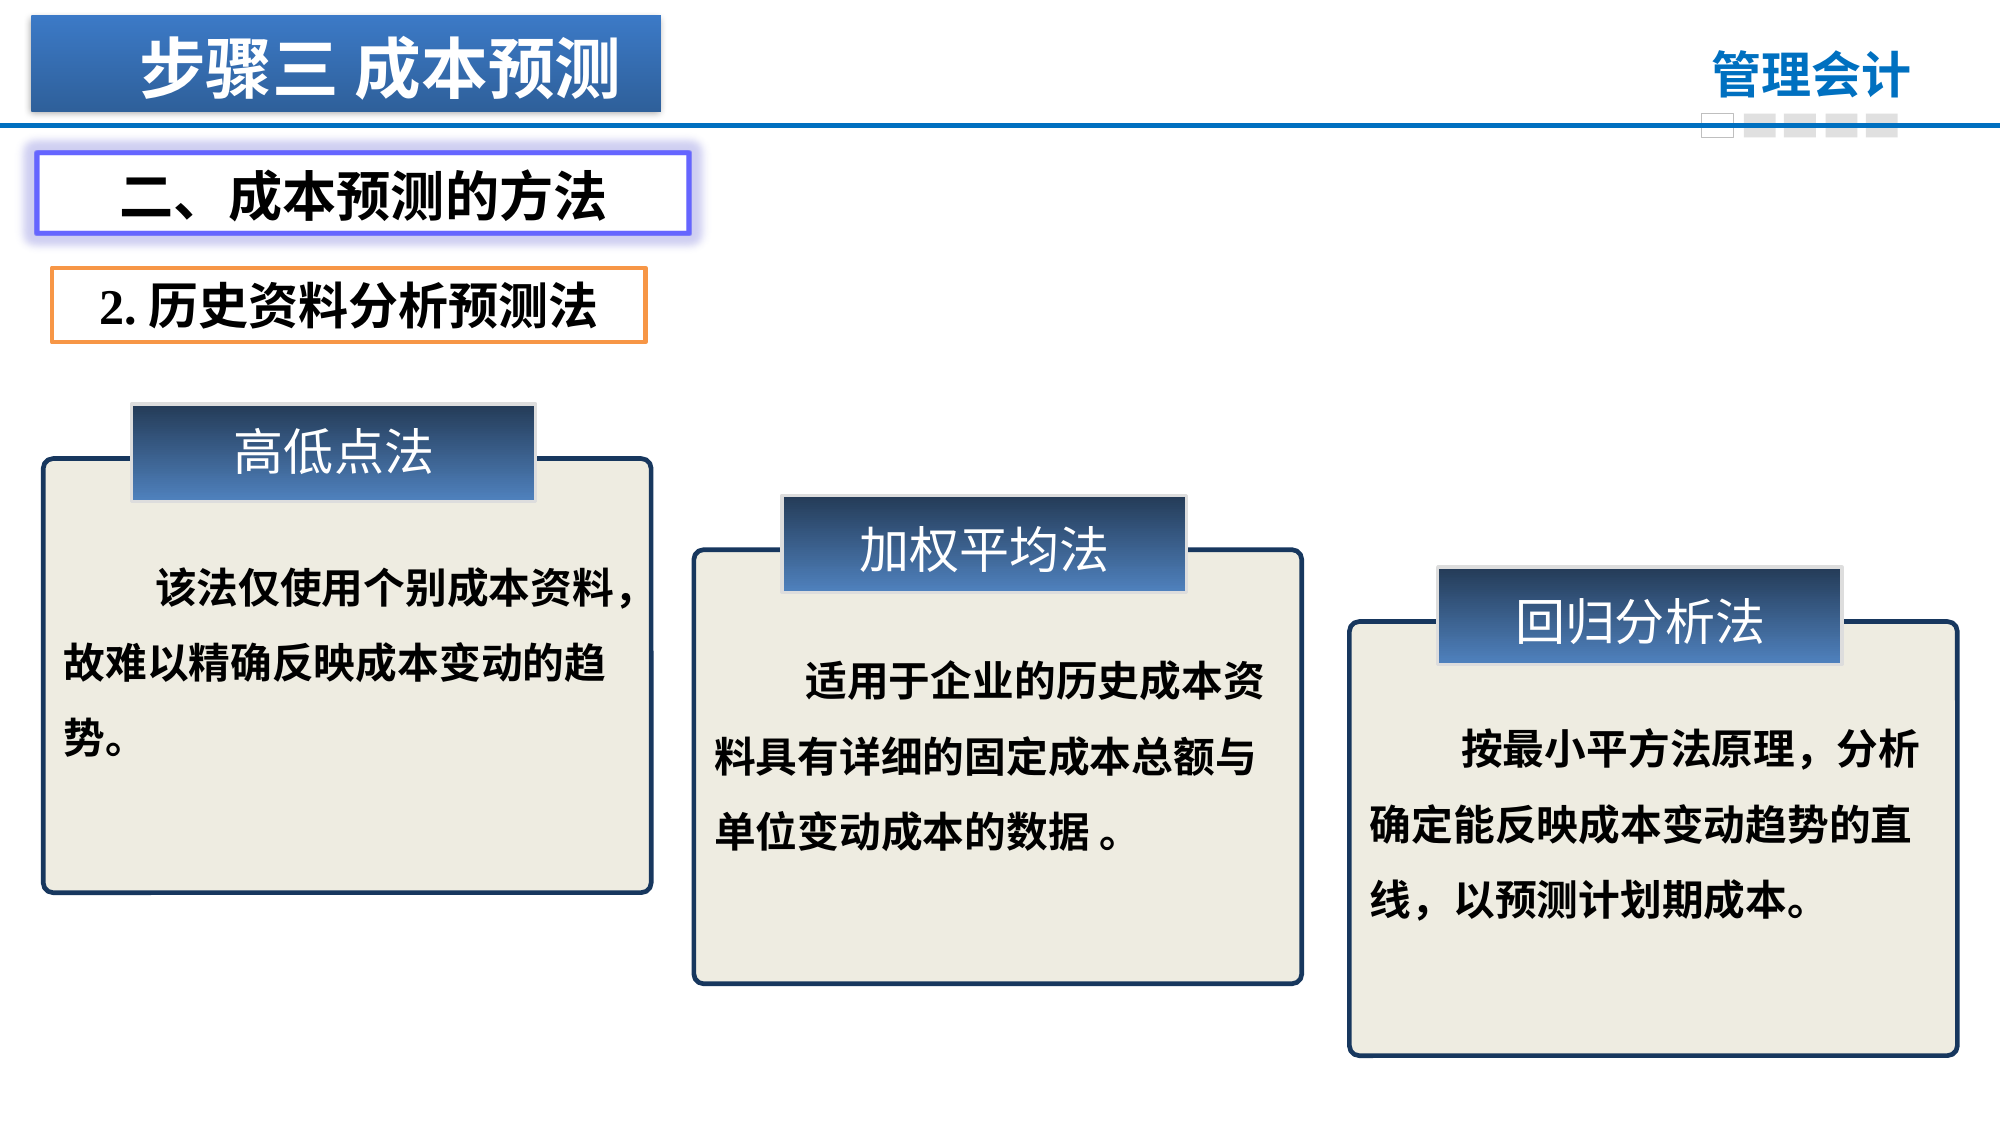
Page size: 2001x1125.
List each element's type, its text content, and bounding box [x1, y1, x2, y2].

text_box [31, 14, 676, 117]
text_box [693, 494, 1303, 984]
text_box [1349, 566, 1958, 1056]
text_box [42, 403, 652, 893]
text_box 2.历史资料分析预测法 [50, 269, 648, 344]
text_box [7, 125, 719, 261]
